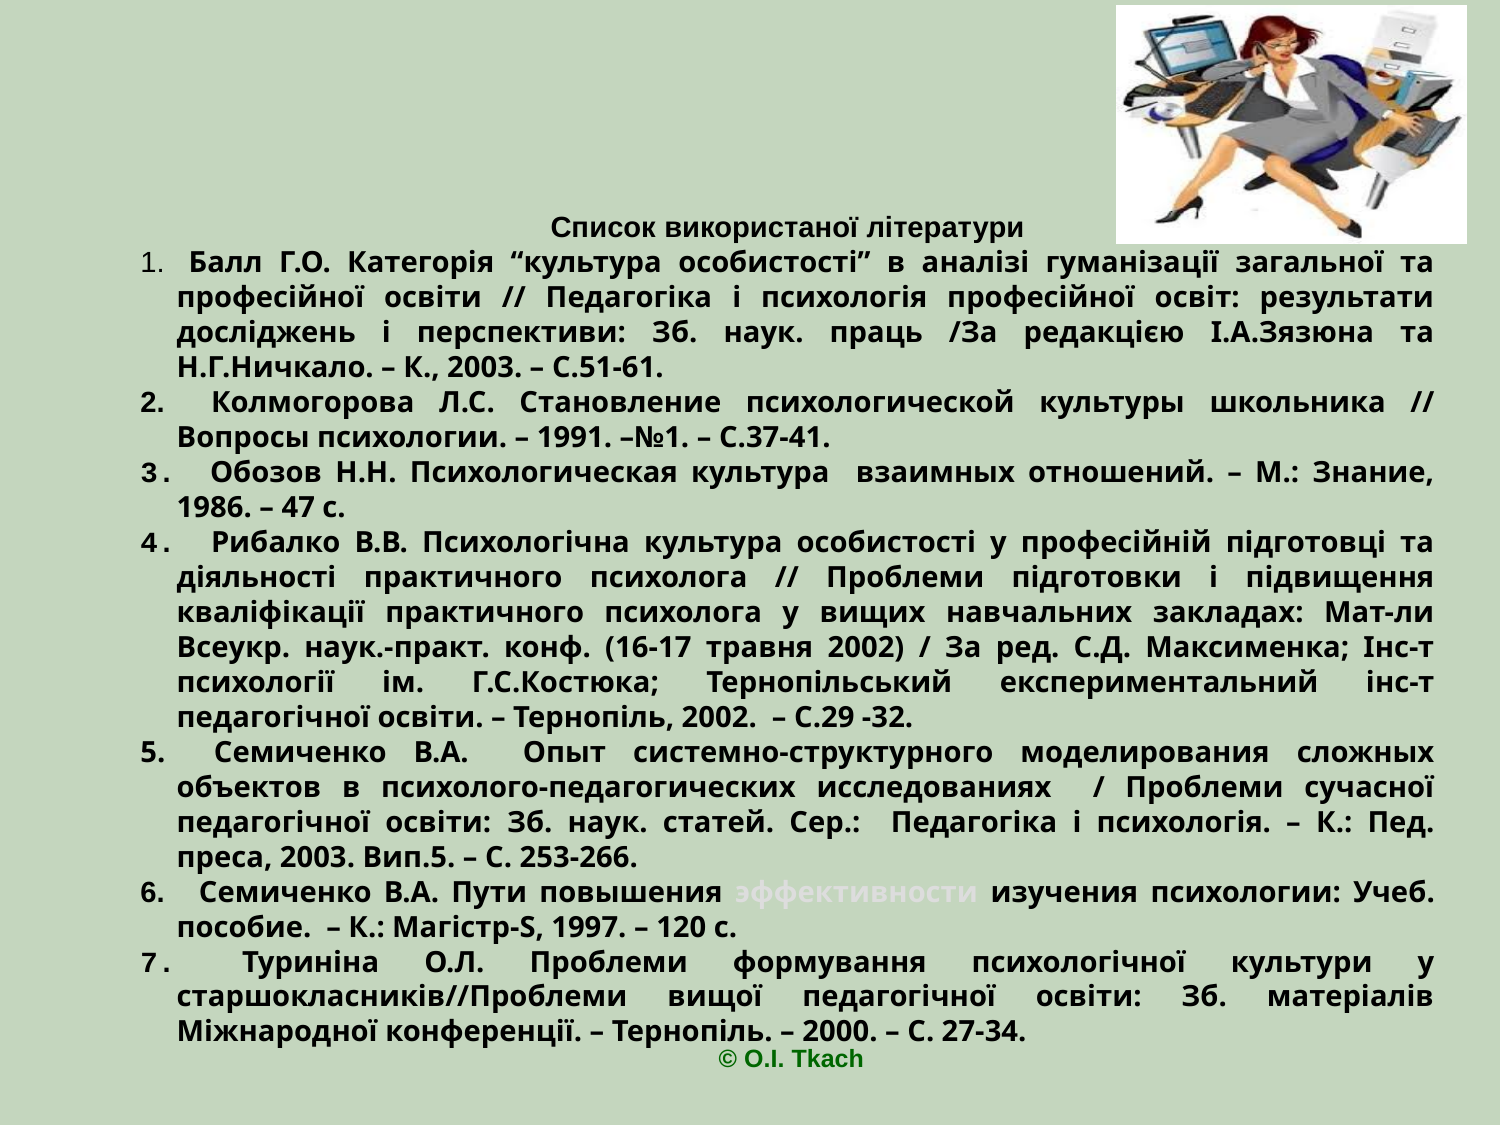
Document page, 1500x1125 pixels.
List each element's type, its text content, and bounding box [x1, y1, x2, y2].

text_box Список використаної літератури 1. Балл Г.О. Категорія “культура особистості” в аналізі гуманізації загальної та професійної освіти // Педагогіка і психологія професійної освіт: результати досліджень і перспективи: Зб. наук. праць /За редакцією І.А.Зязюна та Н.Г.Ничкало. – К., 2003. – С.51-61. 2. Колмогорова Л.С. Становление психологической культуры школьника // Вопросы психологии. – 1991. –№1. – С.37-41. 3. Обозов Н.Н. Психологическая культура взаимных отношений. – М.: Знание, 1986. – 47 с. 4. Рибалко В.В. Психологічна культура особистості у професійній підготовці та діяльності практичного психолога // Проблеми підготовки і підвищення кваліфікації практичного психолога у вищих навчальних закладах: Мат-ли Всеукр. наук.-практ. конф. (16-17 травня 2002) / За ред. С.Д. Максименка; Інс-т психології ім. Г.С.Костюка; Тернопільський експериментальний інс-т педагогічної освіти. – Тернопіль, 2002. – С.29 -32. 5. Семиченко В.А. Опыт системно-структурного моделирования сложных объектов в психолого-педагогических исследованиях / Проблеми сучасної педагогічної освіти: Зб. наук. статей. Сер.: Педагогіка і психологія. – К.: Пед. преса, 2003. Вип.5. – С. 253-266. 6. Семиченко В.А. Пути повышения эффективности изучения психологии: Учеб. пособие. – К.: Магістр-S, 1997. – 120 с. 7. Туриніна О.Л. Проблеми формування психологічної культури у старшокласників//Проблеми вищої педагогічної освіти: Зб. матеріалів Міжнародної конференції. – Тернопіль. – 2000. – С. 27-34. [125, 200, 1450, 1091]
picture [1115, 5, 1468, 244]
